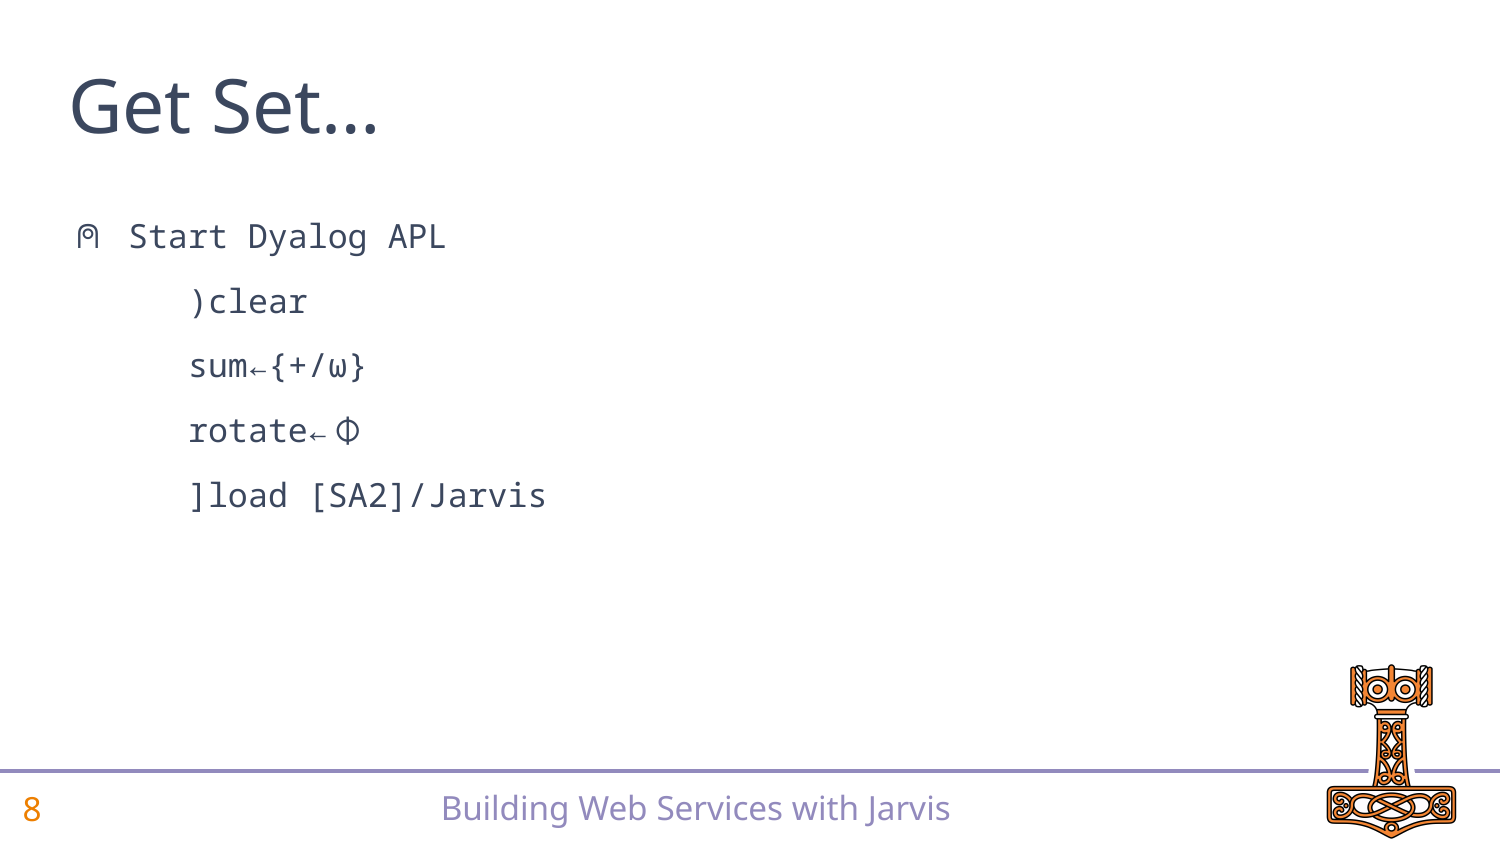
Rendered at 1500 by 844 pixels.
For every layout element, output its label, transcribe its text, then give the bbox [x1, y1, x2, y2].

title Get Set… [53, 43, 1203, 157]
list ⍝ Start Dyalog APL )clear sum←{+/⍵} rotate←⌽ ]load [SA2]/Jarvis [53, 207, 1467, 740]
picture [1320, 740, 1461, 844]
